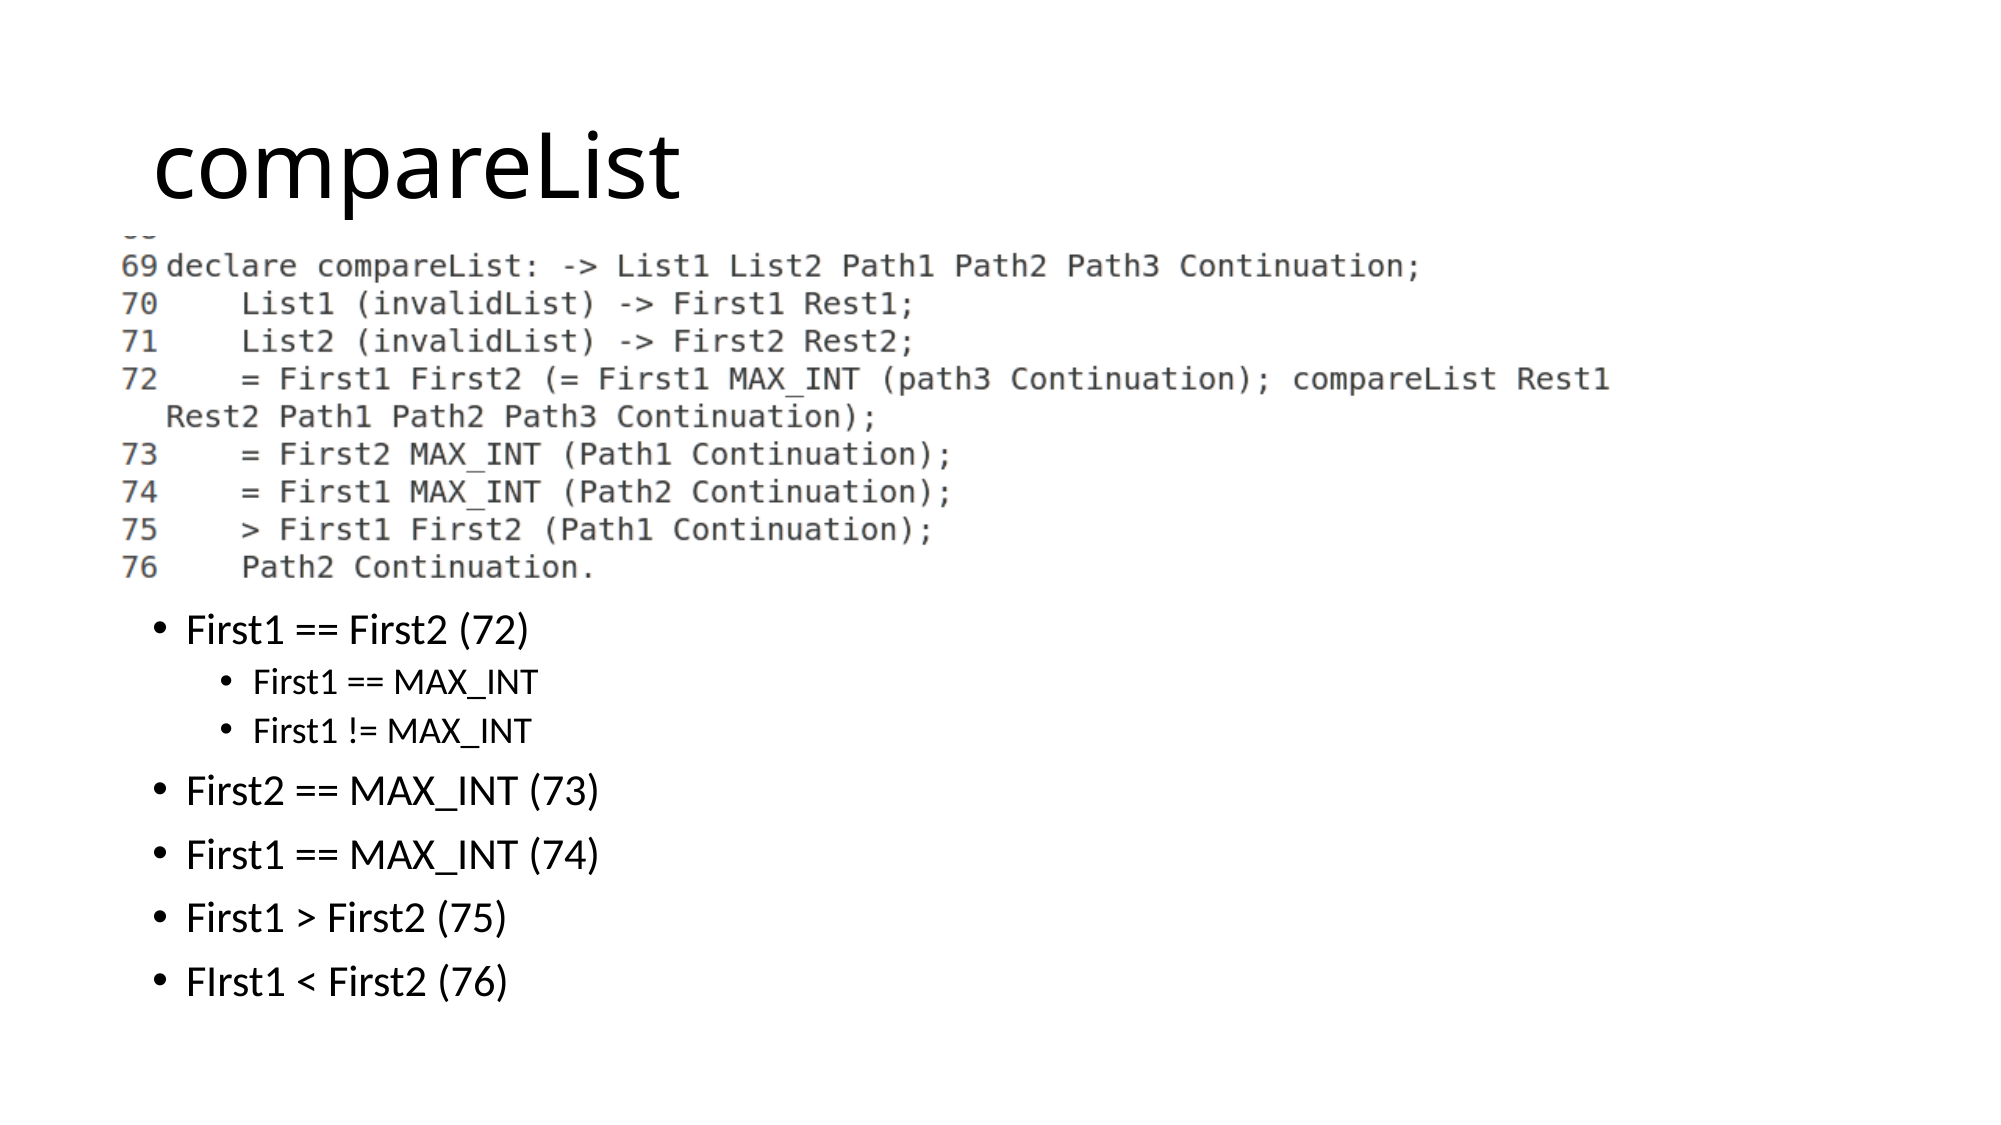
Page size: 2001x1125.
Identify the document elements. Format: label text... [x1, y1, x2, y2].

list First1 == First2 (72) First1 == MAX_INT First1 != MAX_INT First2 == MAX_INT (73) First1 == MAX_INT (74) First1 > First2 (75) FIrst1 < First2 (76) [137, 598, 1863, 1014]
title compareList [137, 59, 1863, 278]
picture [106, 236, 1625, 589]
